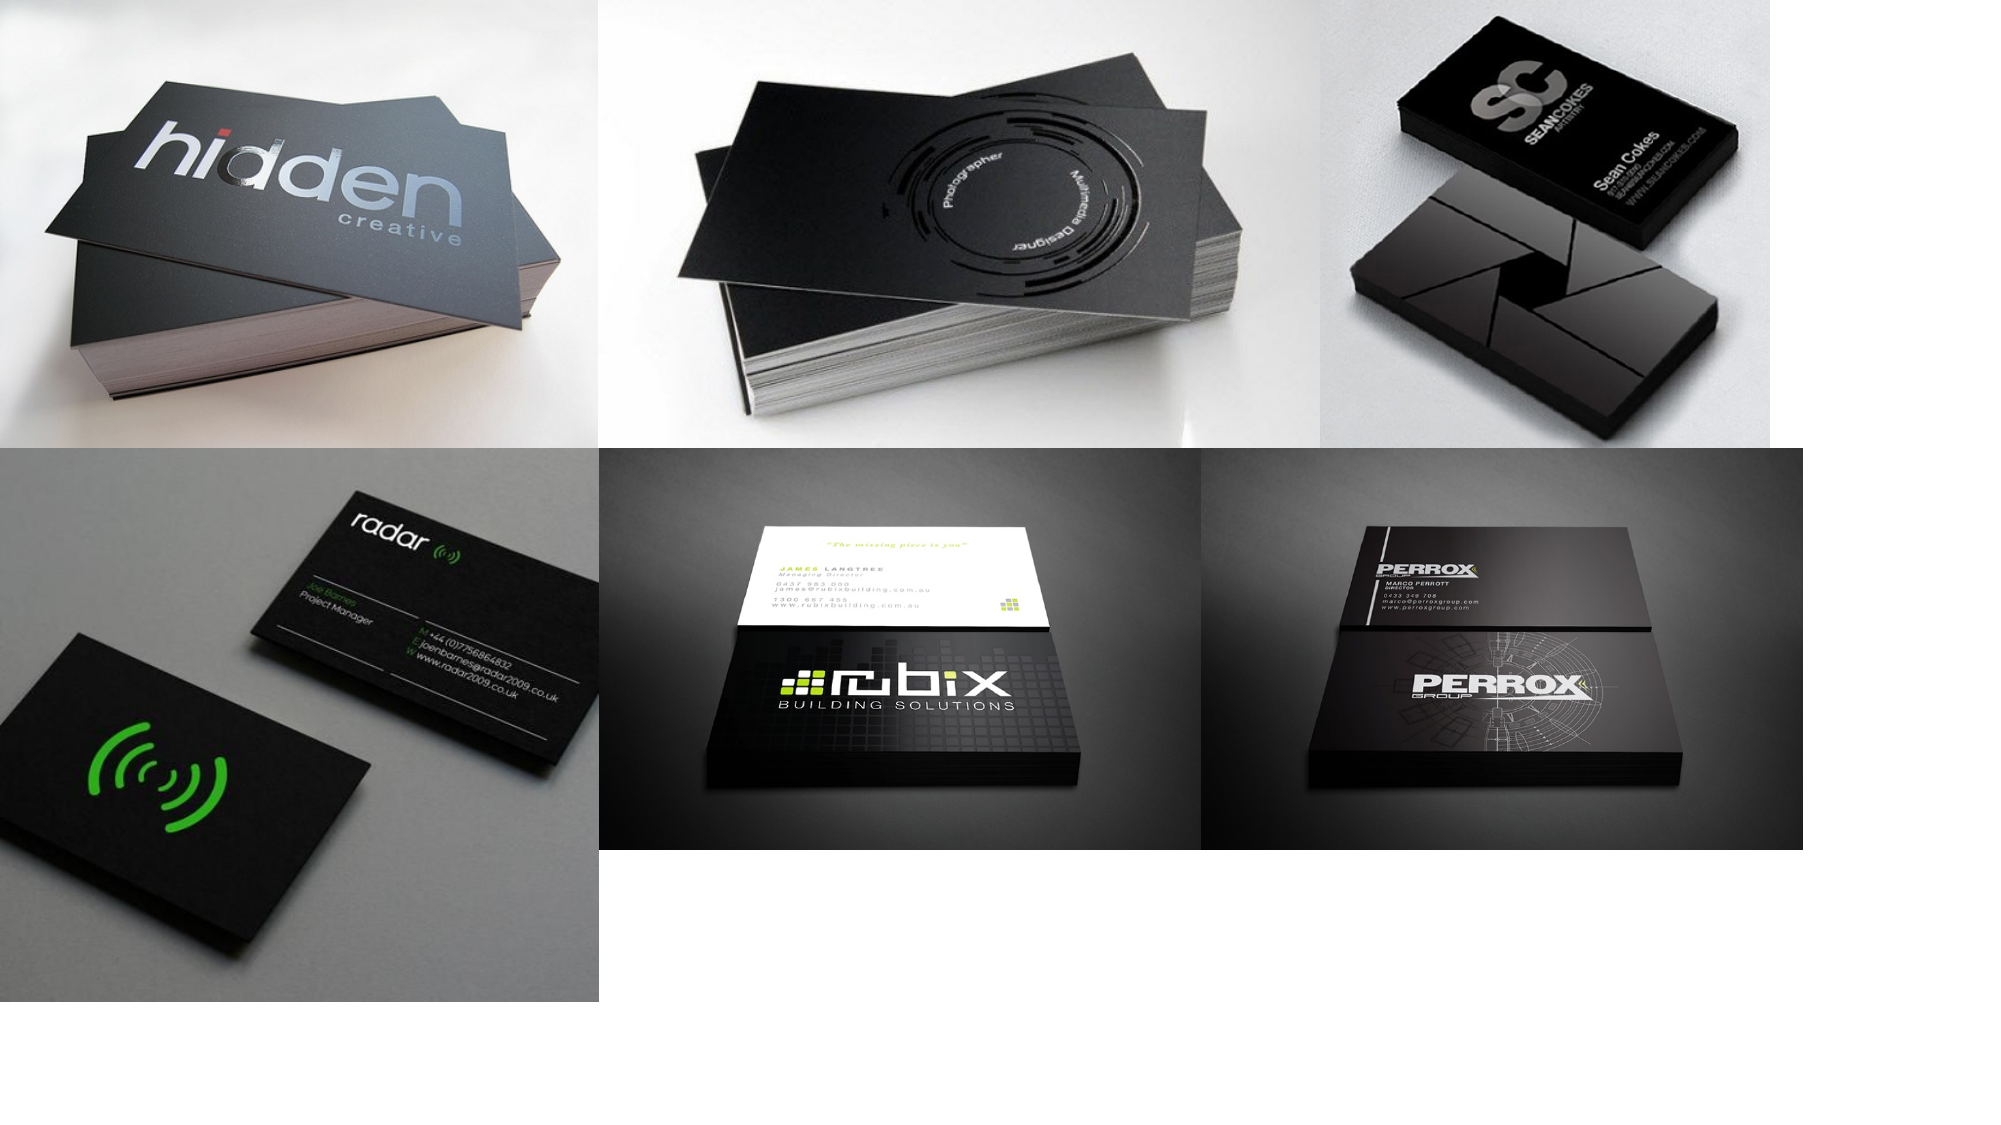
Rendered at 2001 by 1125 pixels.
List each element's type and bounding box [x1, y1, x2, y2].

picture [0, 0, 1803, 1002]
